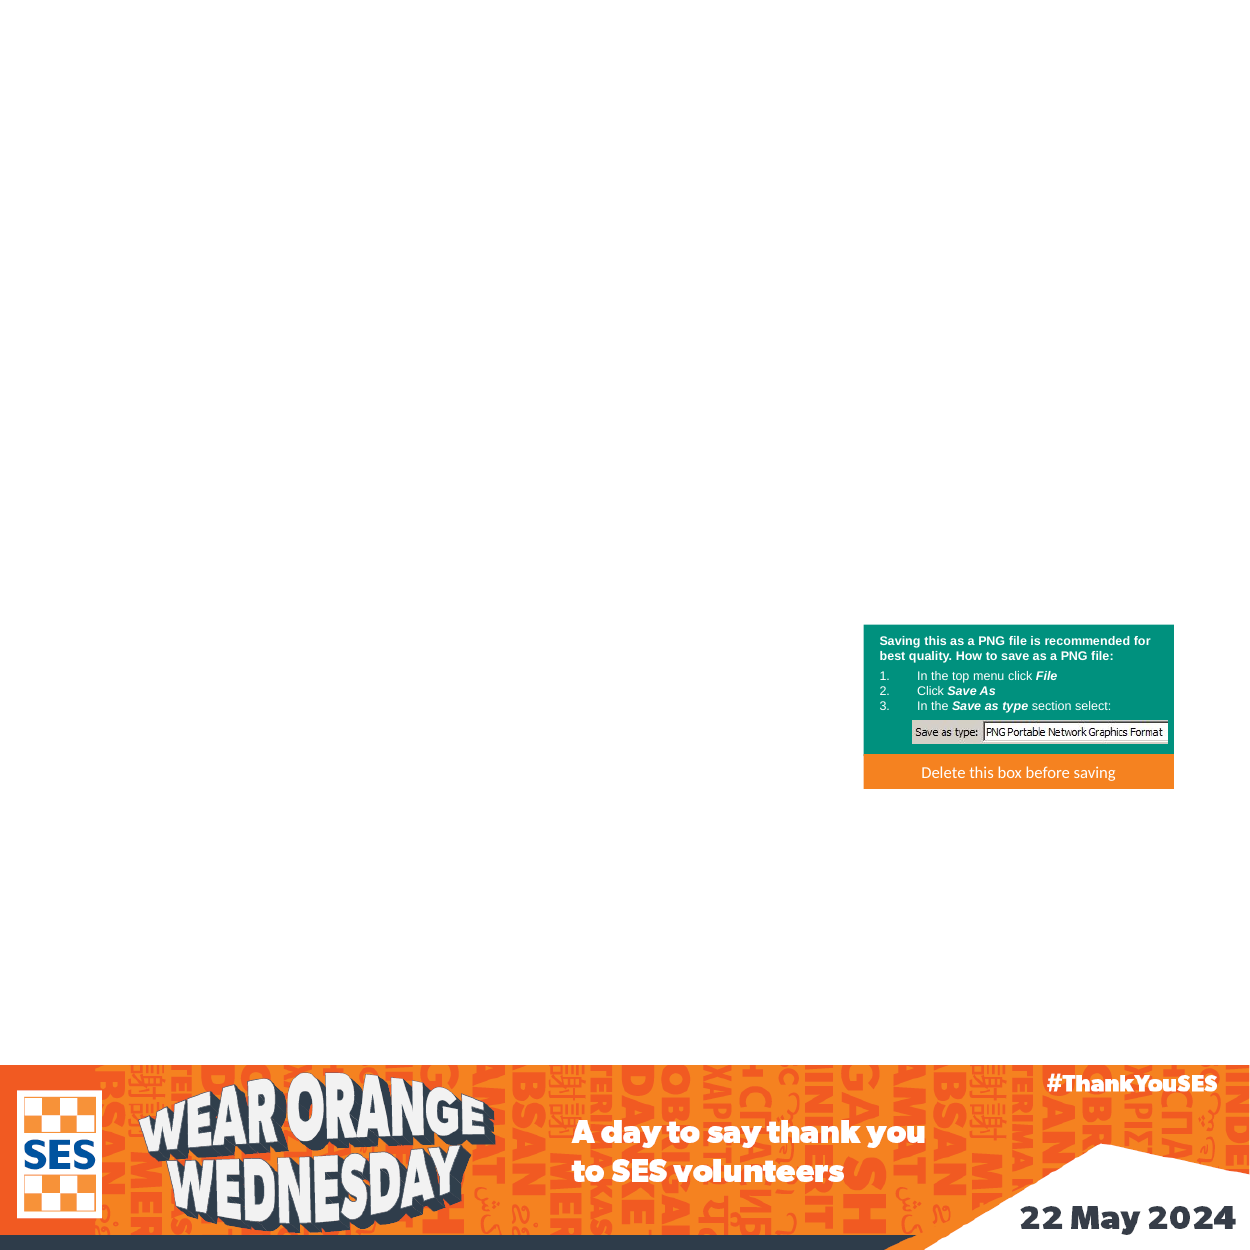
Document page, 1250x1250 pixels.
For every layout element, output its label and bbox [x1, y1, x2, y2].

picture [0, 1065, 1250, 1250]
text_box [863, 624, 1184, 790]
